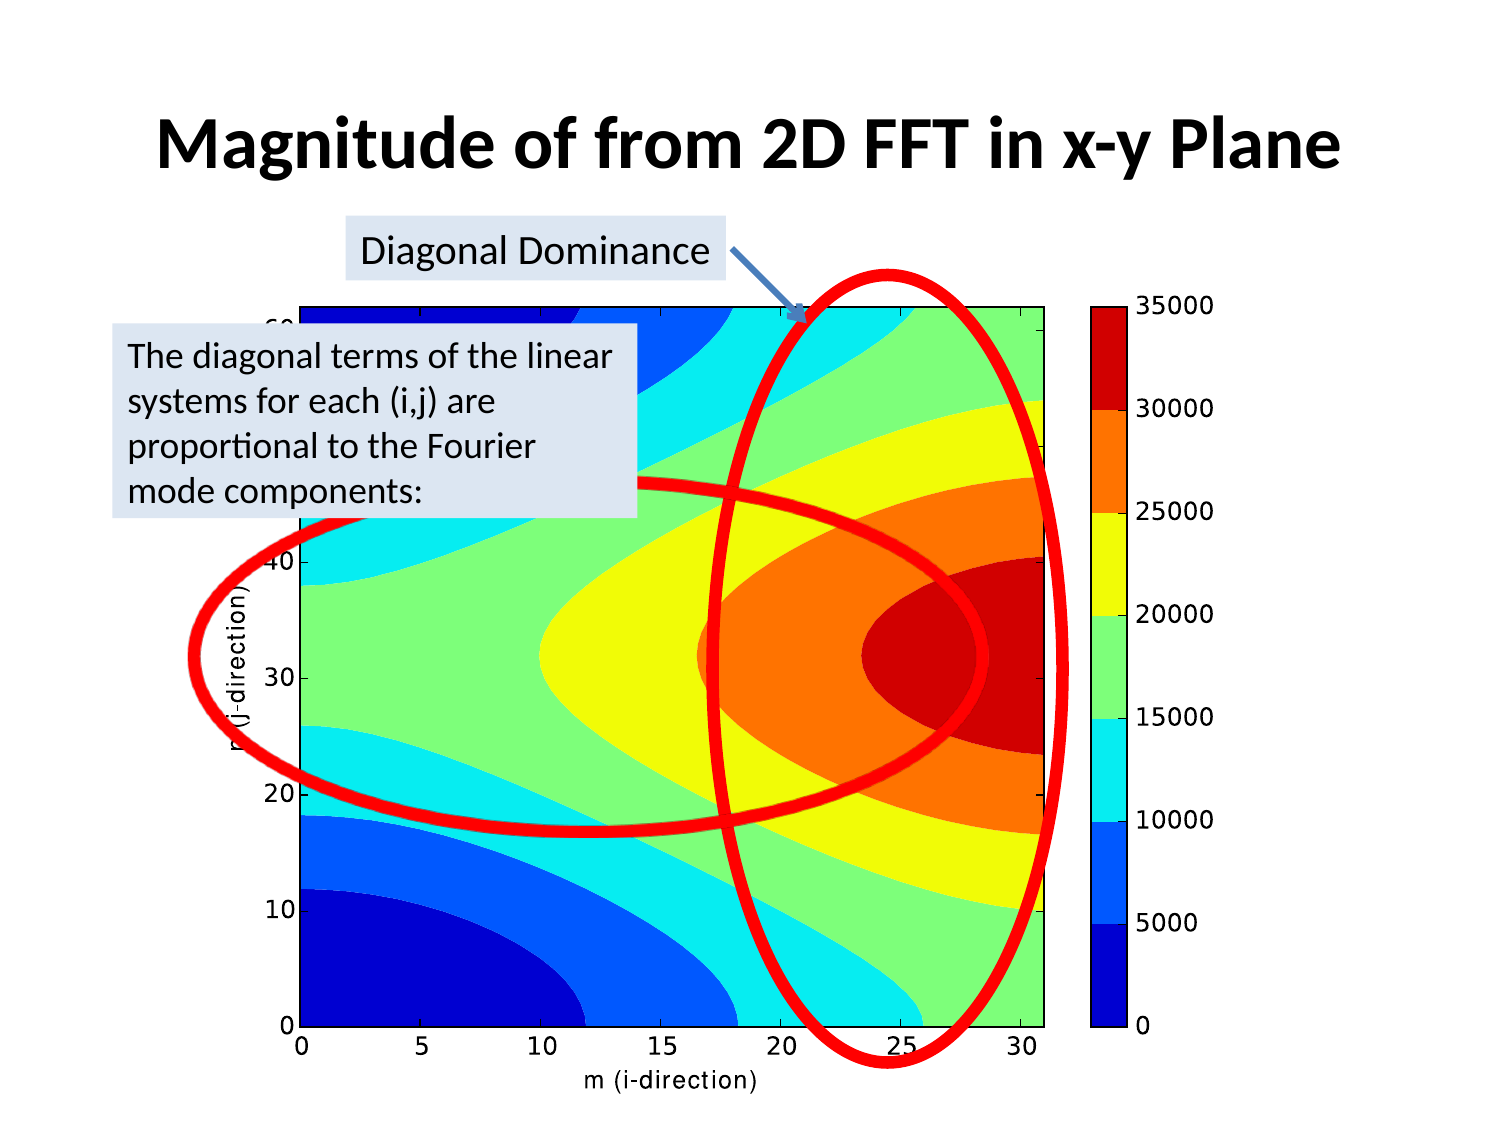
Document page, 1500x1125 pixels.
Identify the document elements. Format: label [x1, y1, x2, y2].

picture [149, 216, 1355, 1122]
text_box [731, 248, 807, 324]
